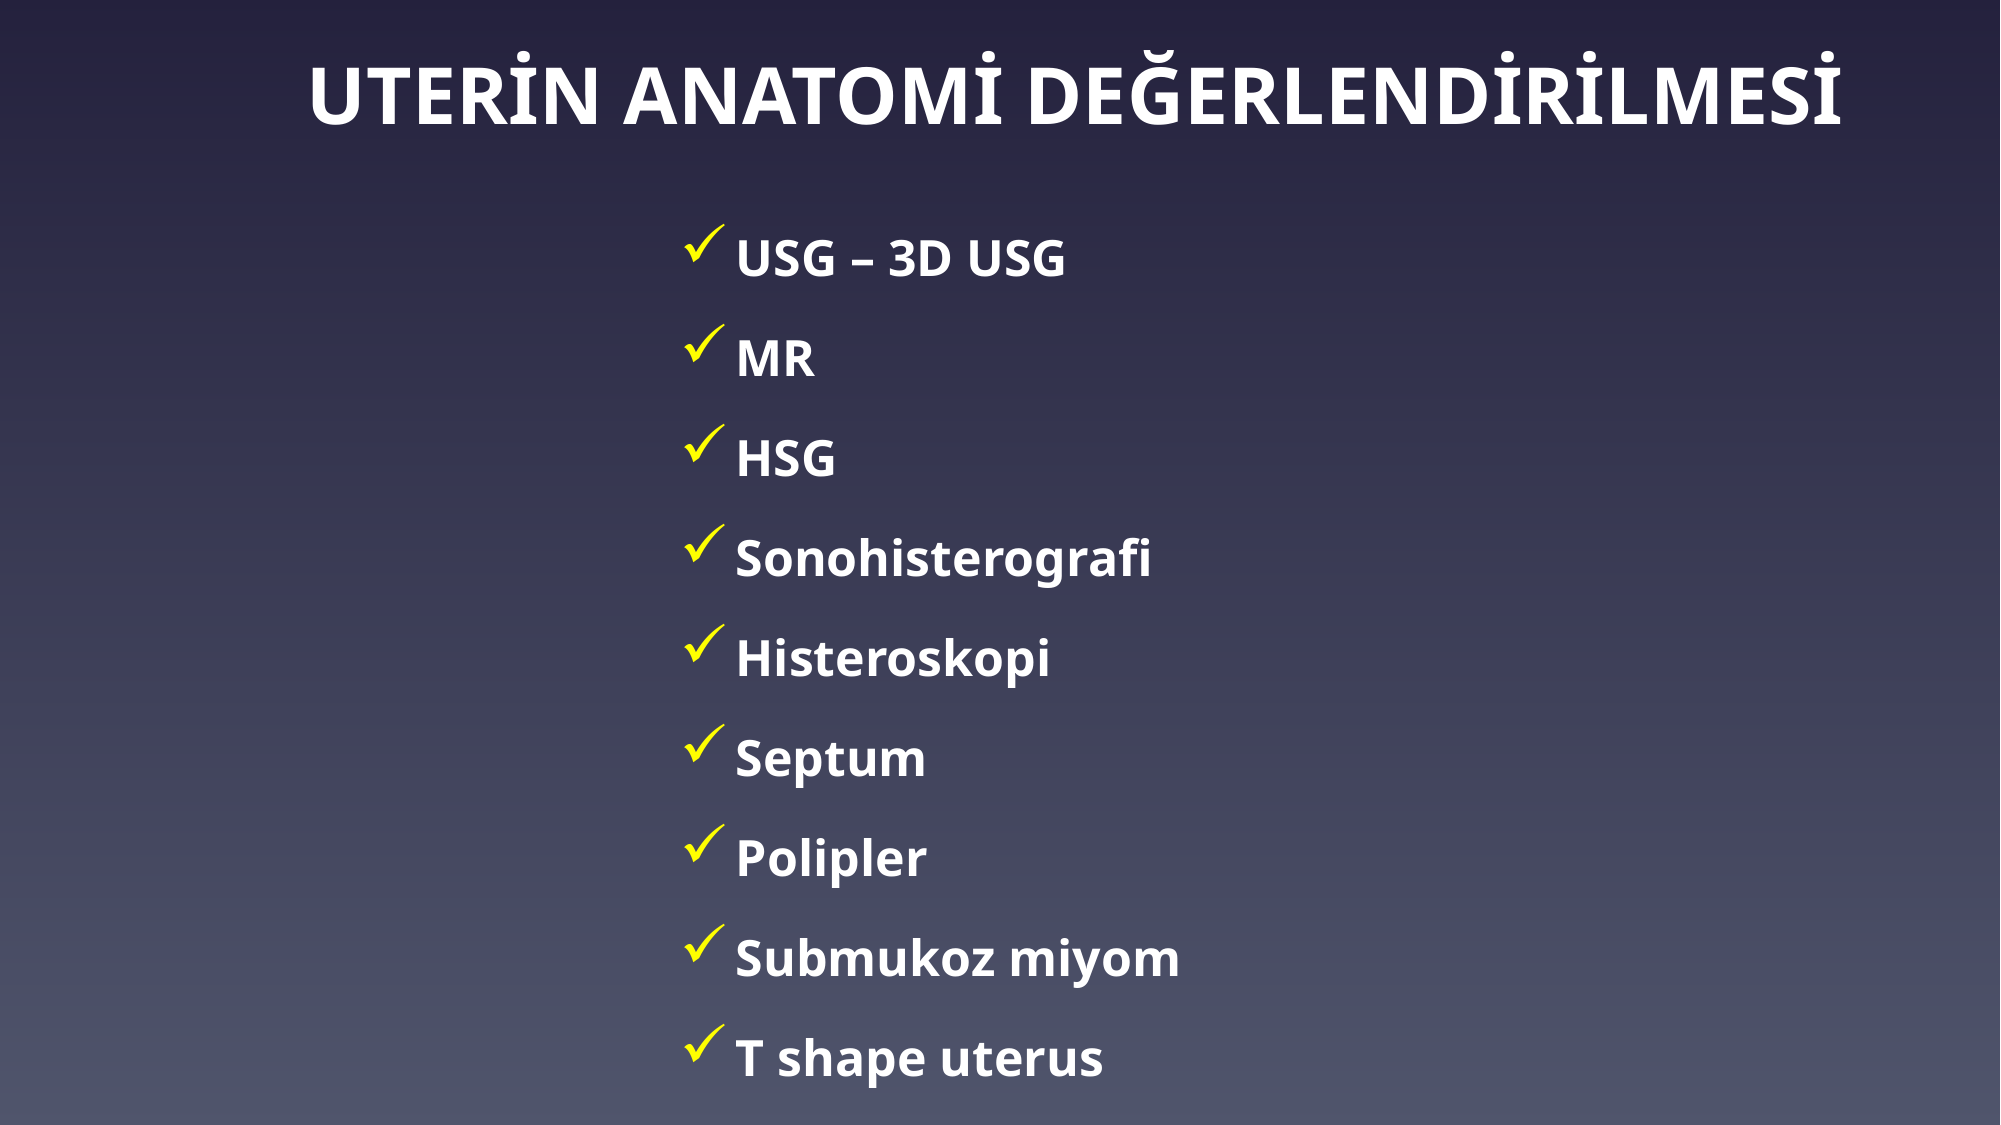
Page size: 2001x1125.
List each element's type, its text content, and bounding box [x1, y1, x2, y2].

list USG – 3D USG MR HSG Sonohisterografi Histeroskopi Septum Polipler Submukoz miyom T shape uterus [664, 275, 2000, 1008]
title UTERİN ANATOMİ DEĞERLENDİRİLMESİ [139, 27, 1875, 159]
